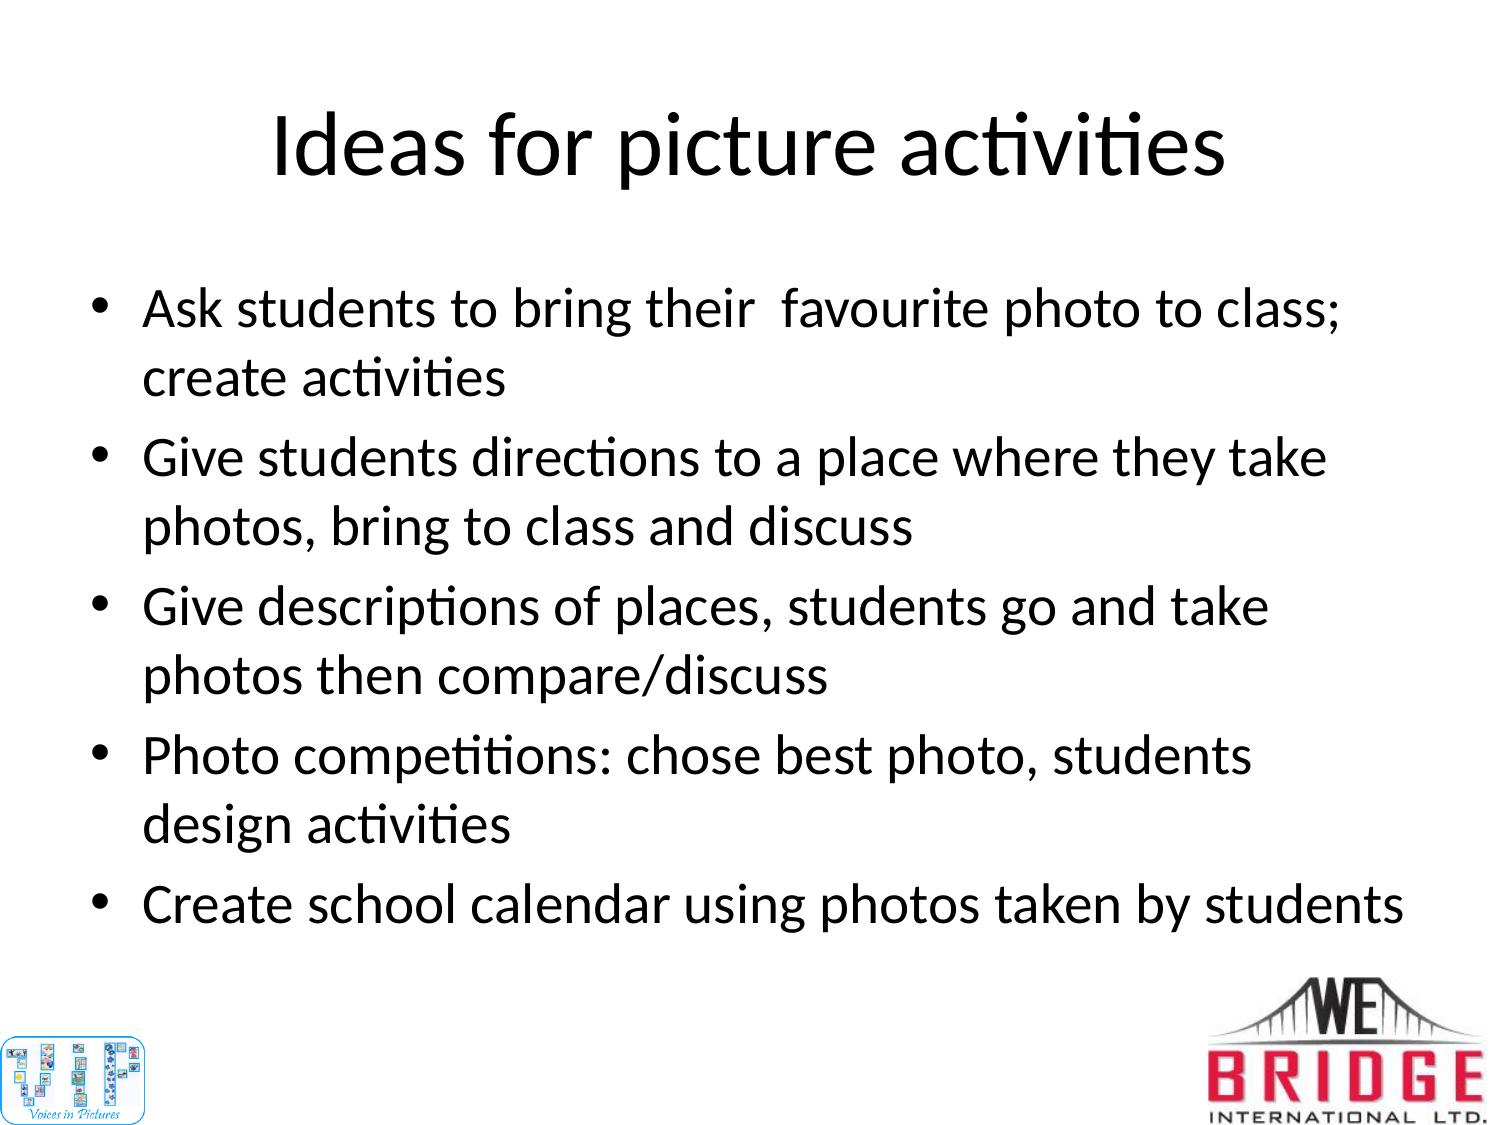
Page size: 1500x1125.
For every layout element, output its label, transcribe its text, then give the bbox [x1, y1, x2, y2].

list Ask students to bring their favourite photo to class; create activities Give students directions to a place where they take photos, bring to class and discuss Give descriptions of places, students go and take photos then compare/discuss Photo competitions: chose best photo, students design activities Create school calendar using photos taken by students [75, 262, 1425, 1005]
picture [0, 1036, 145, 1125]
title Ideas for picture activities [75, 45, 1425, 233]
picture [1208, 977, 1487, 1125]
